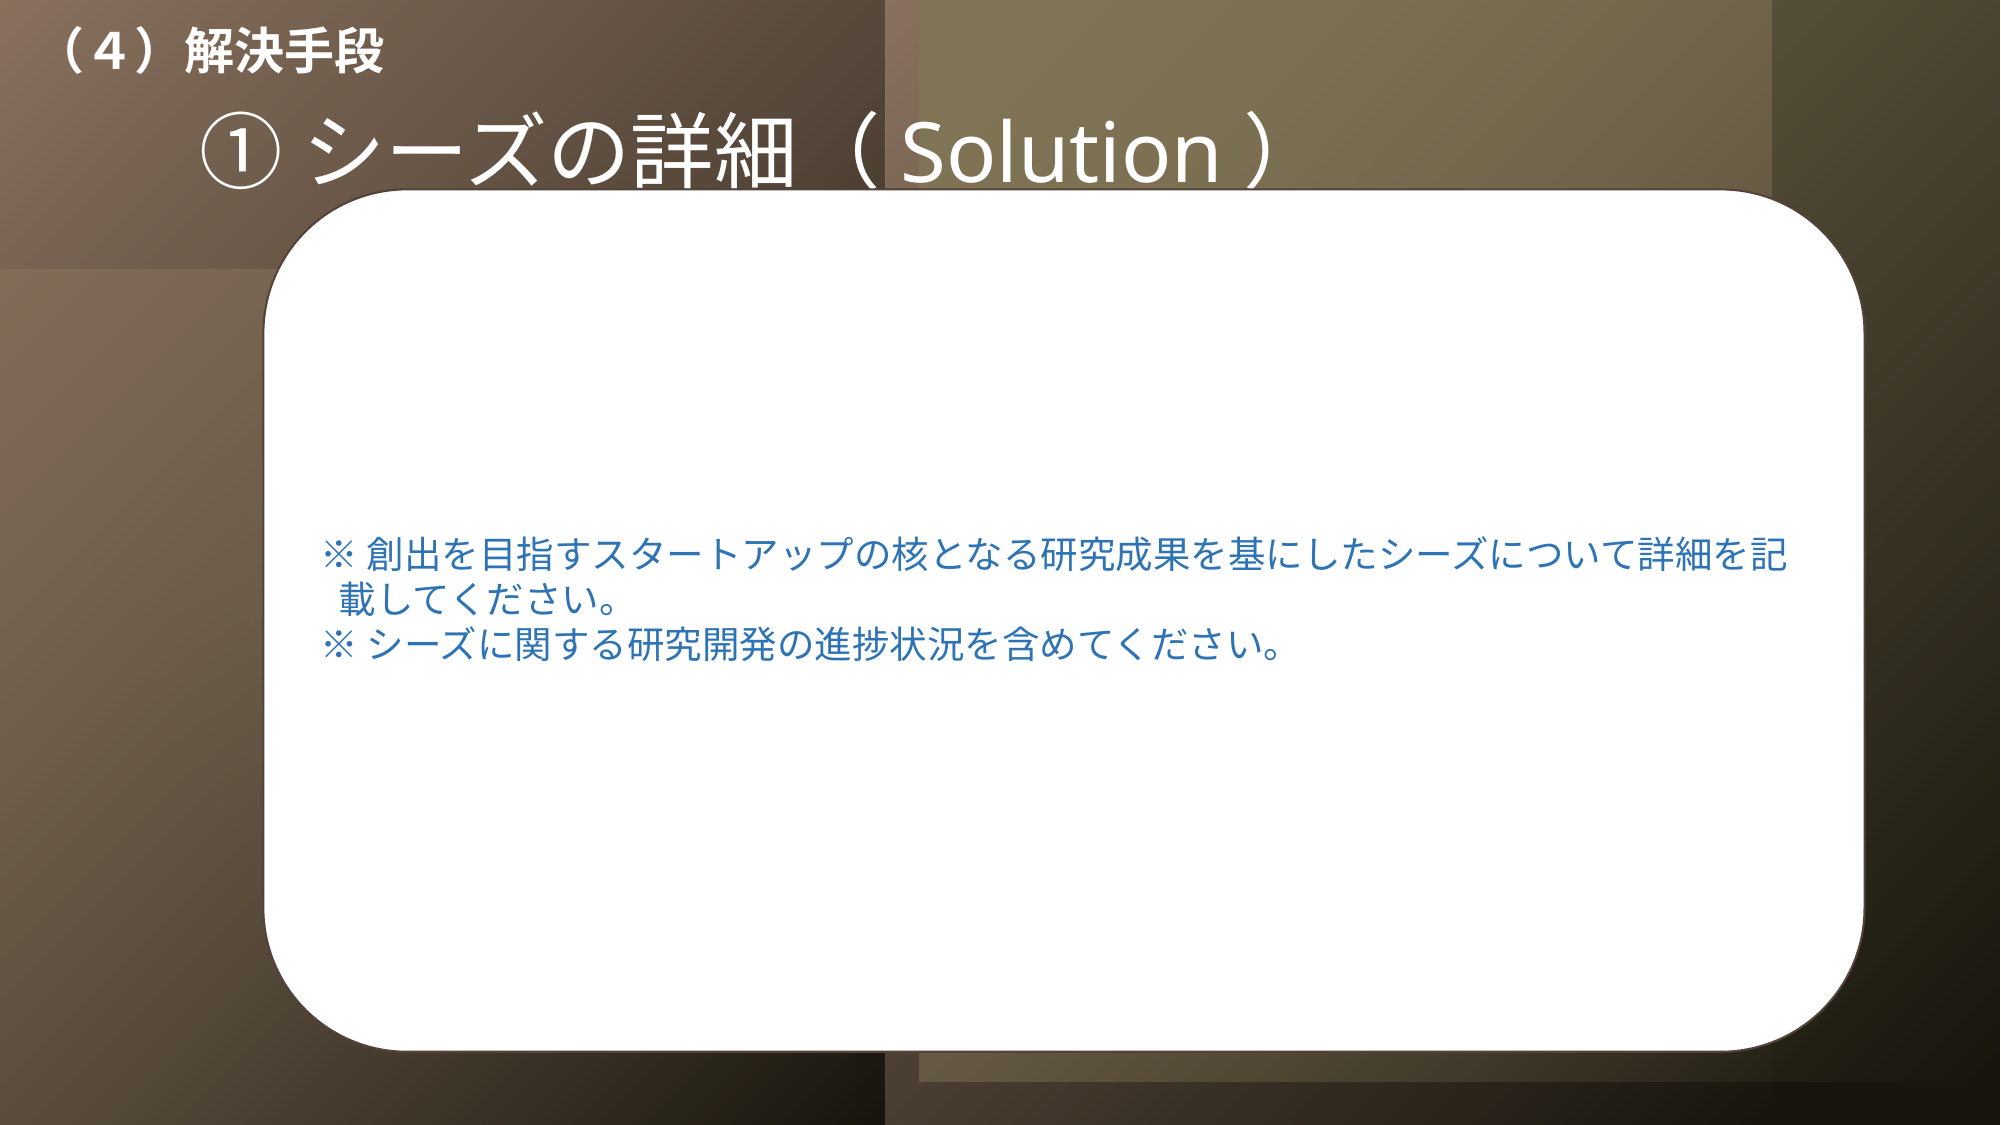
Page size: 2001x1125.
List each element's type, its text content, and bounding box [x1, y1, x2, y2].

text_box ※創出を目指すスタートアップの核となる研究成果を基にしたシーズについて詳細を記載してください。 ※シーズに関する研究開発の進捗状況を含めてください。 [262, 188, 1866, 1053]
text_box ①シーズの詳細（Solution） [184, 91, 1342, 207]
text_box （４）解決手段 [19, 12, 400, 88]
